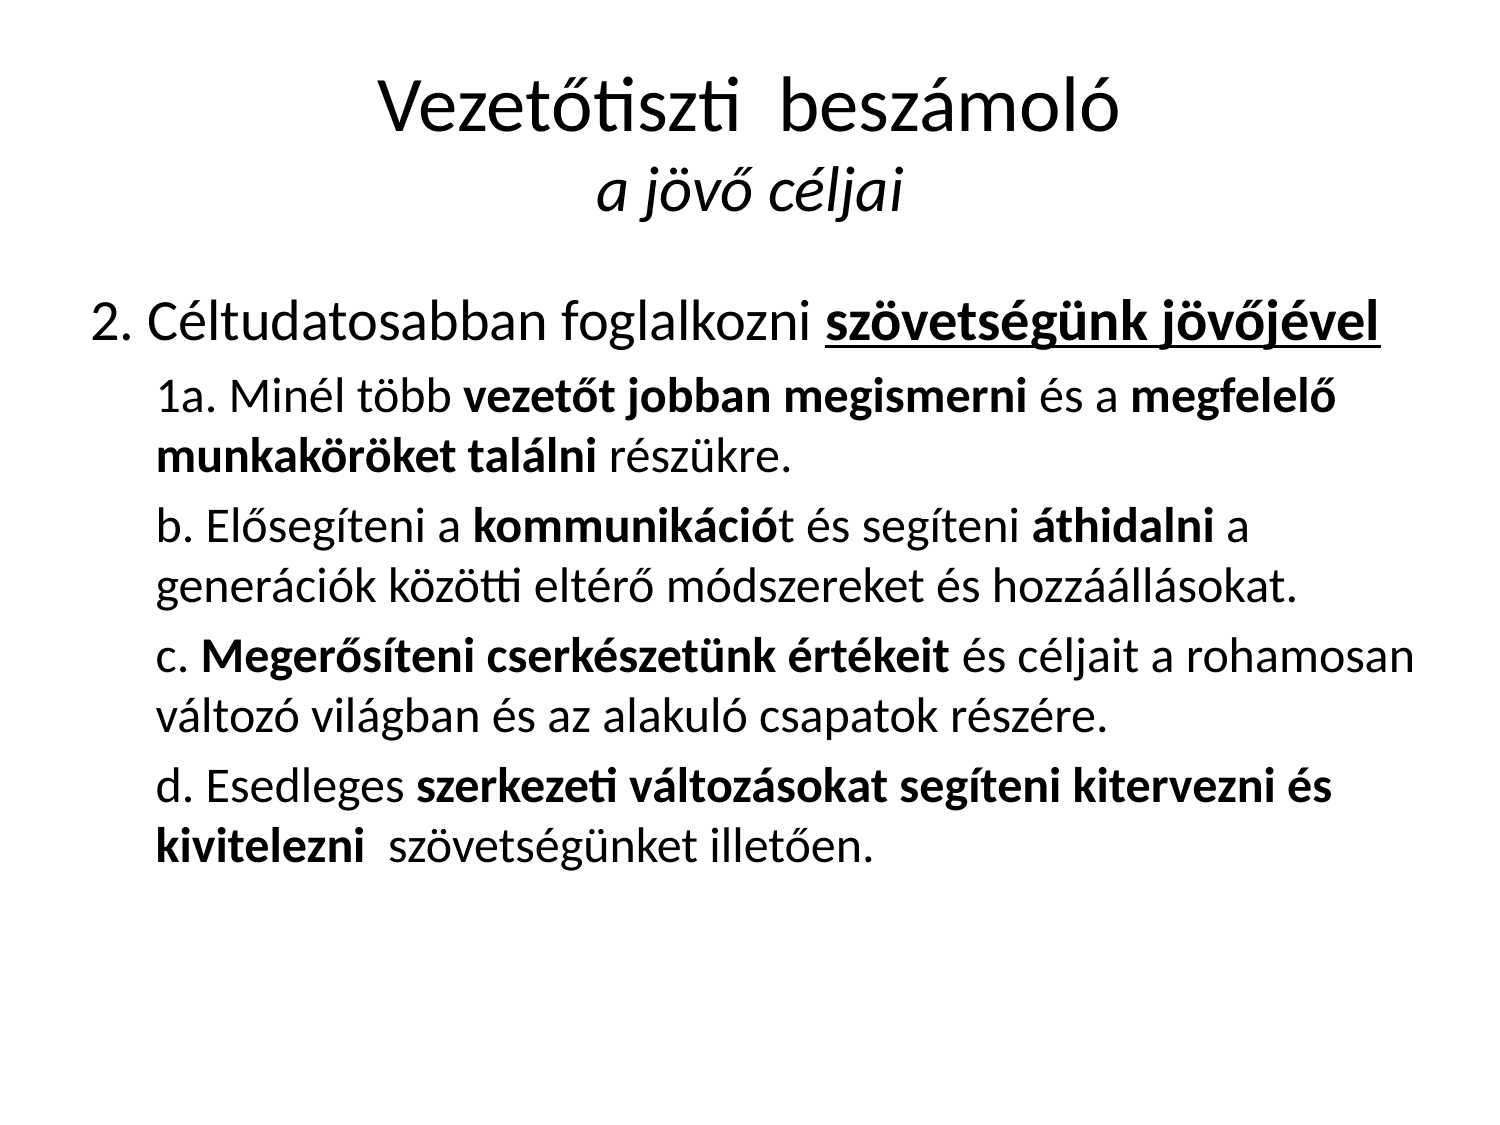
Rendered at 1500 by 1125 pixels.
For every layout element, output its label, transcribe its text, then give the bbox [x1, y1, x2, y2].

title Vezetőtiszti beszámoló a jövő céljai [75, 45, 1425, 233]
list 2. Céltudatosabban foglalkozni szövetségünk jövőjével 1a. Minél több vezetőt jobban megismerni és a megfelelő munkaköröket találni részükre. b. Elősegíteni a kommunikációt és segíteni áthidalni a generációk közötti eltérő módszereket és hozzáállásokat. c. Megerősíteni cserkészetünk értékeit és céljait a rohamosan változó világban és az alakuló csapatok részére. d. Esedleges szerkezeti változásokat segíteni kitervezni és kivitelezni szövetségünket illetően. [75, 275, 1463, 1088]
